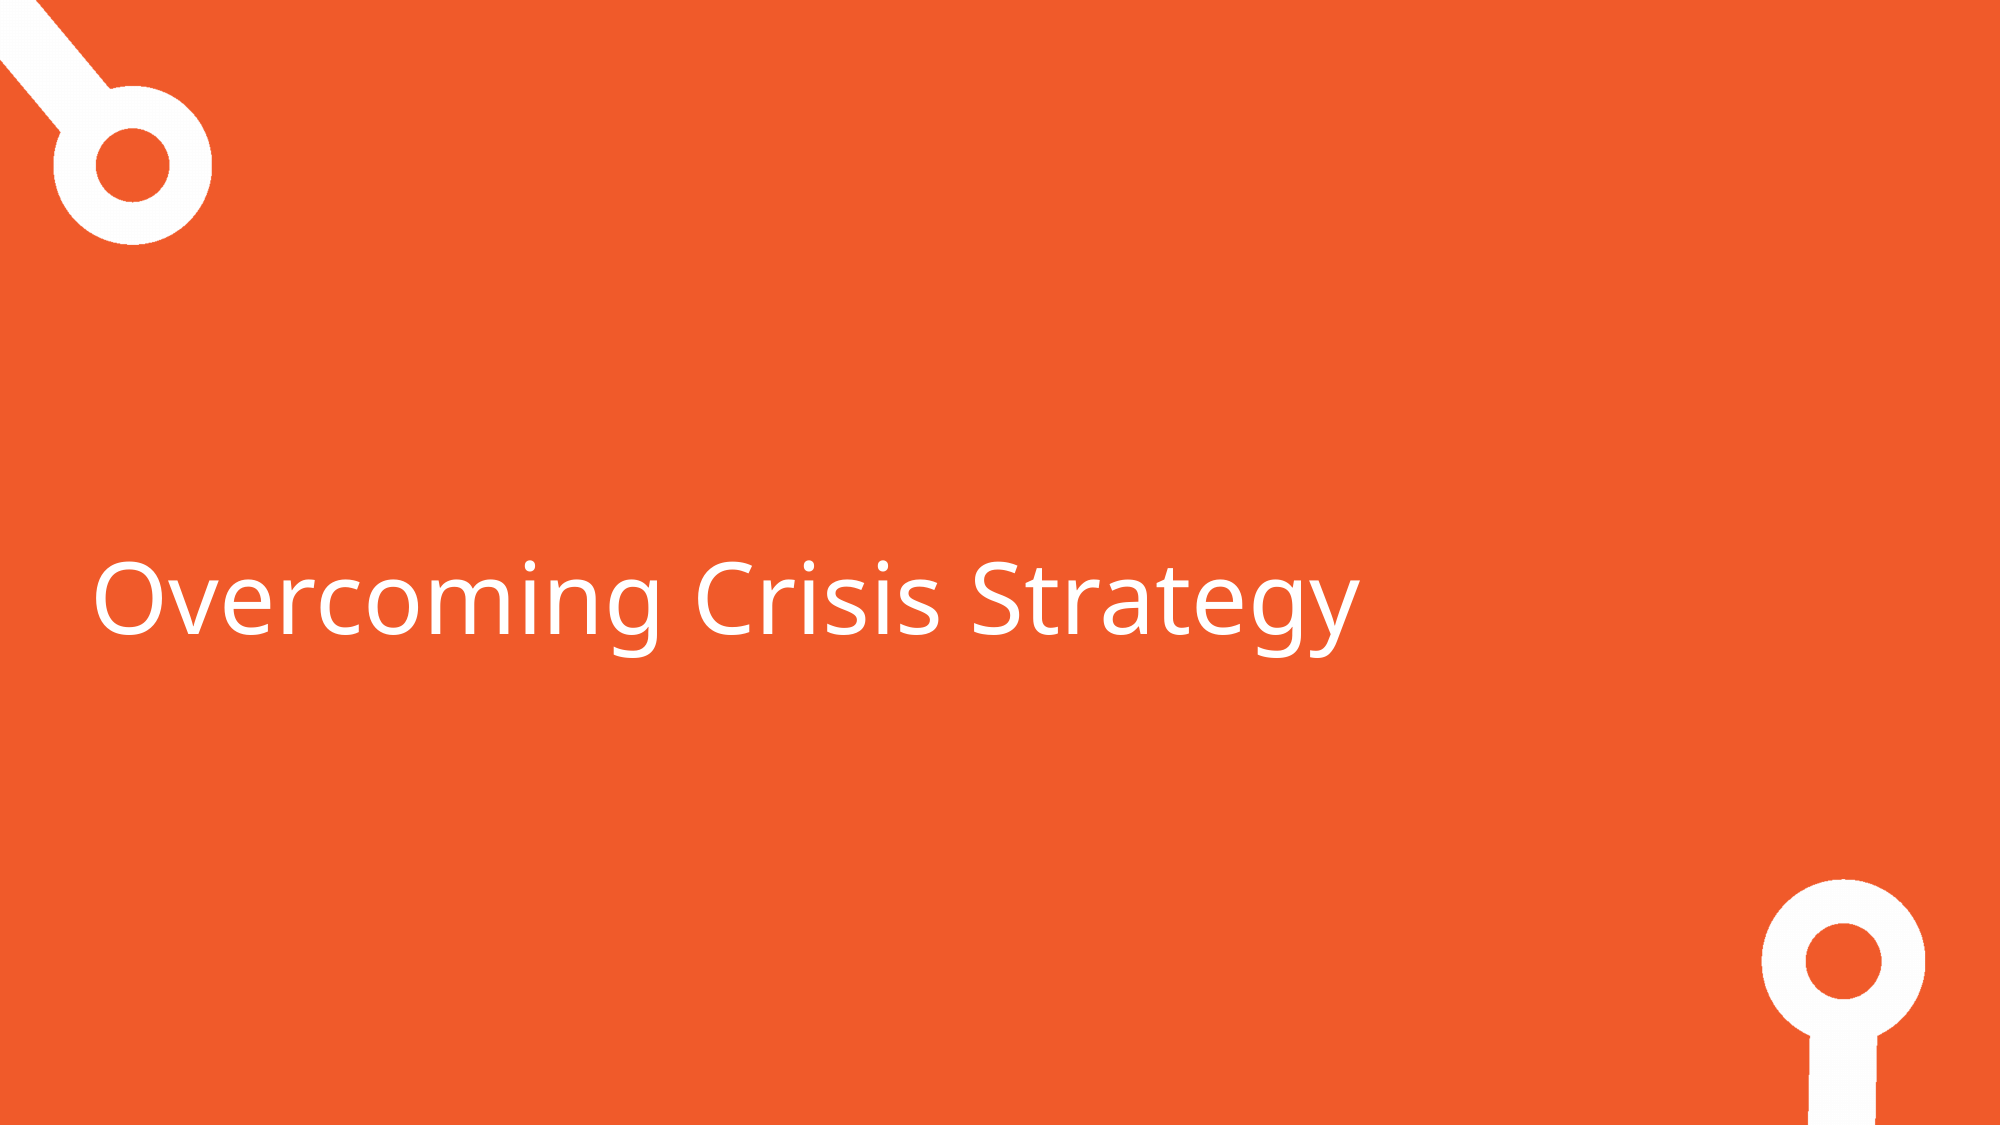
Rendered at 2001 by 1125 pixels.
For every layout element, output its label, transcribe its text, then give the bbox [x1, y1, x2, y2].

list Overcoming Crisis Strategy [75, 537, 1687, 797]
picture [1652, 870, 2001, 1125]
picture [0, 0, 269, 308]
